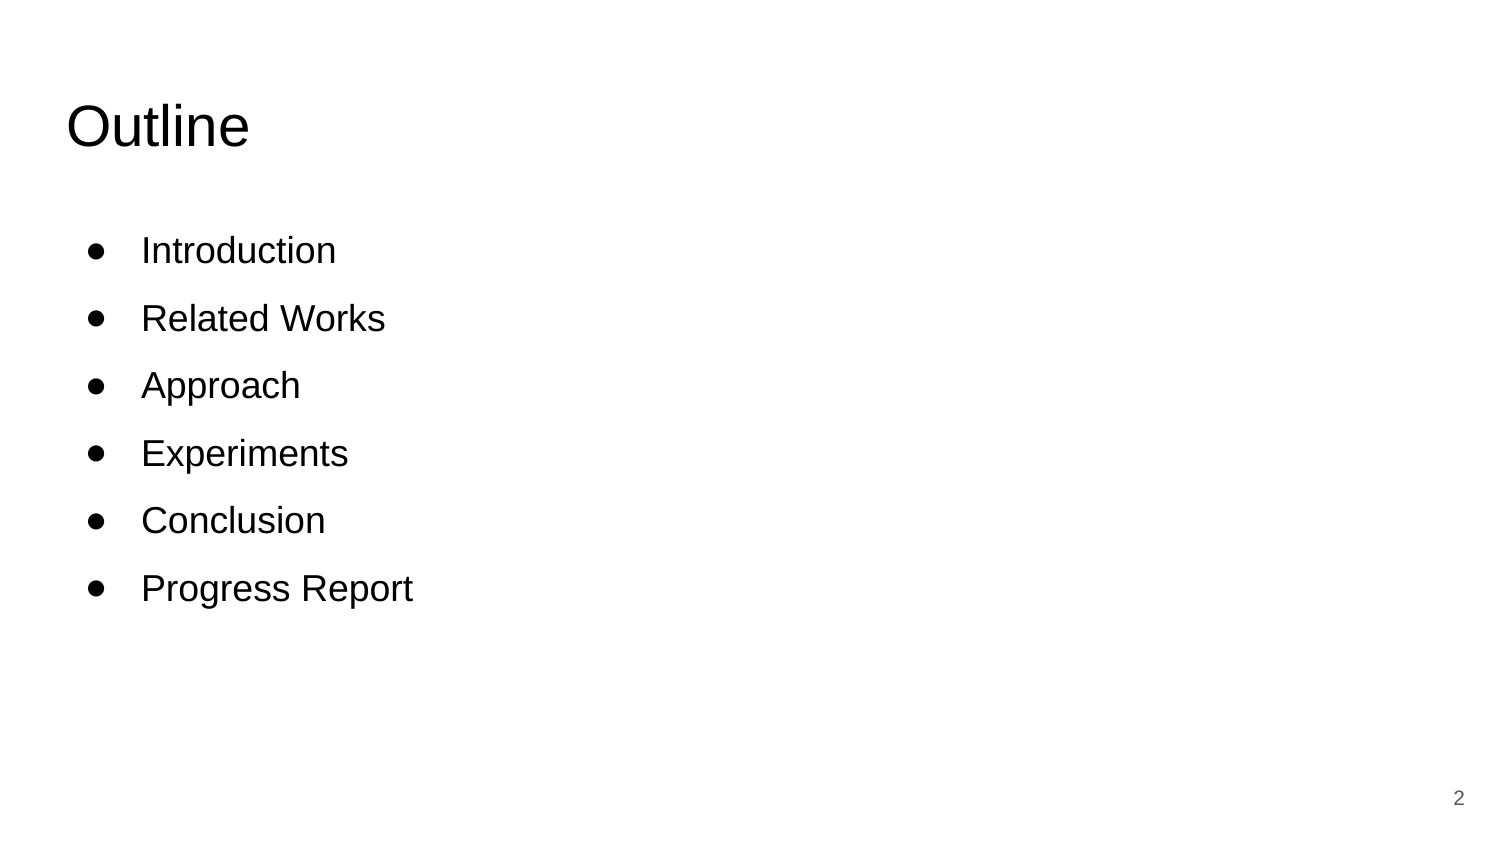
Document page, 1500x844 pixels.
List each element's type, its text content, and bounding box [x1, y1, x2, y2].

slide_number 2 [1389, 764, 1480, 830]
title Outline [51, 72, 1449, 167]
list Introduction Related Works Approach Experiments Conclusion Progress Report [51, 189, 1449, 750]
